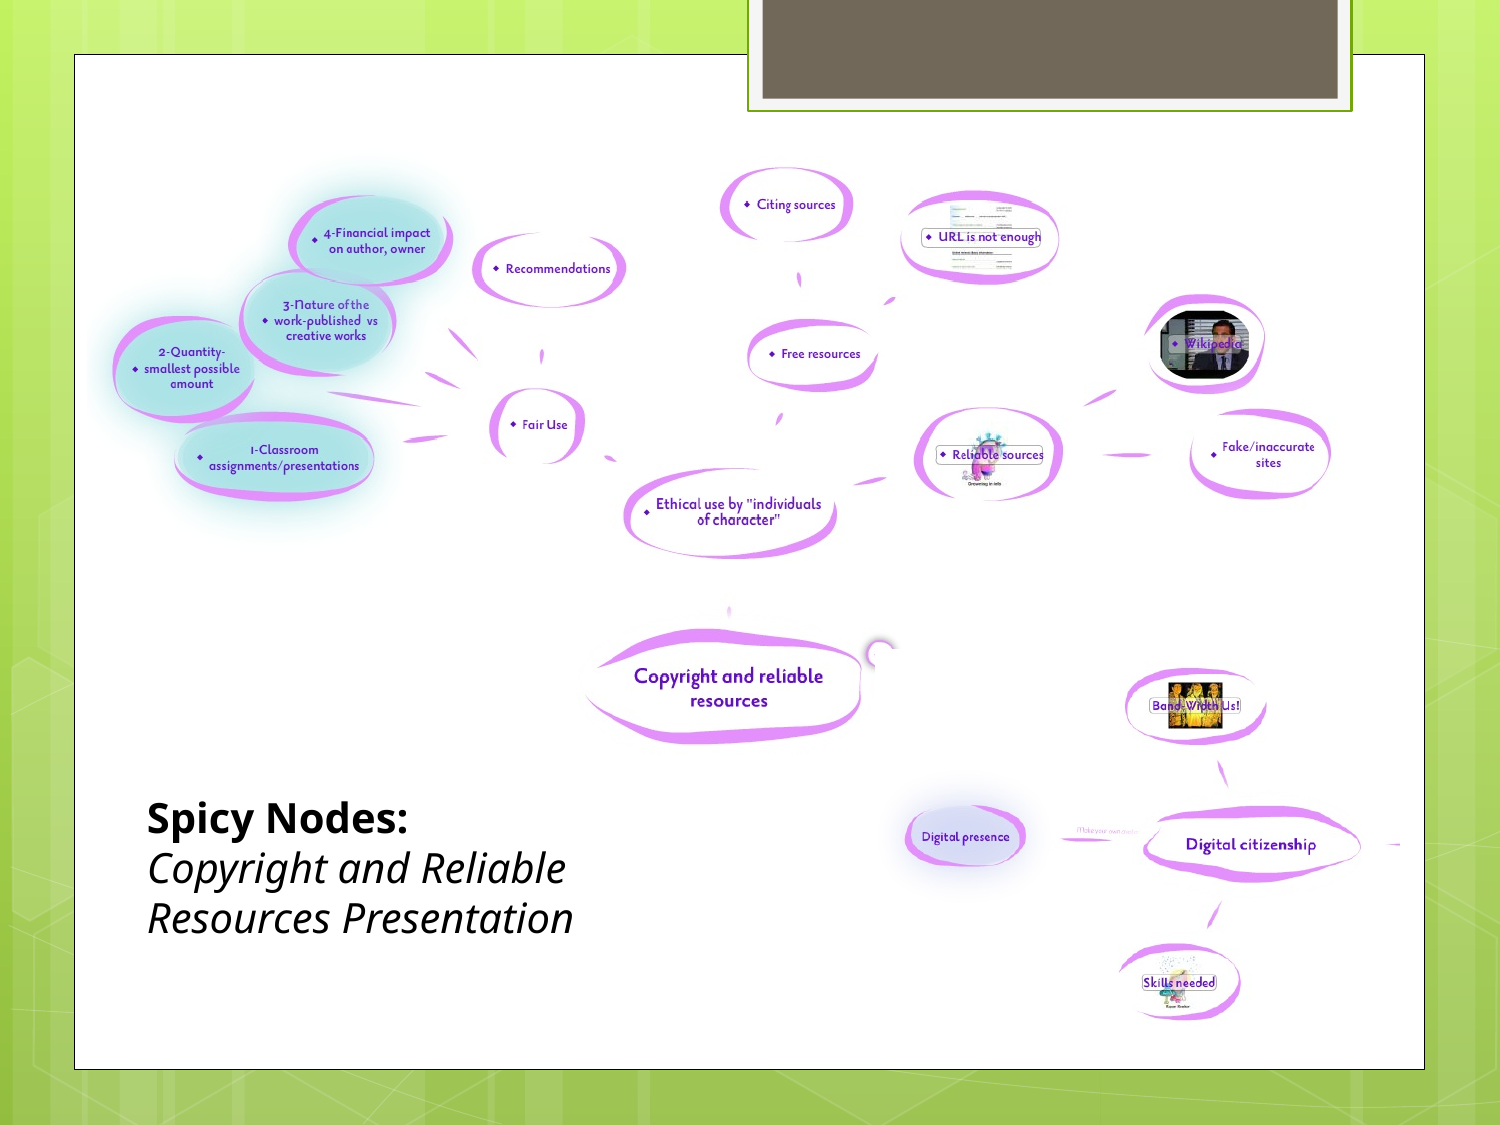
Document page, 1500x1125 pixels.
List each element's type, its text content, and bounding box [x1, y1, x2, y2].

text_box Spicy Nodes: Copyright and Reliable Resources Presentation [132, 784, 688, 950]
picture [87, 124, 1401, 1063]
